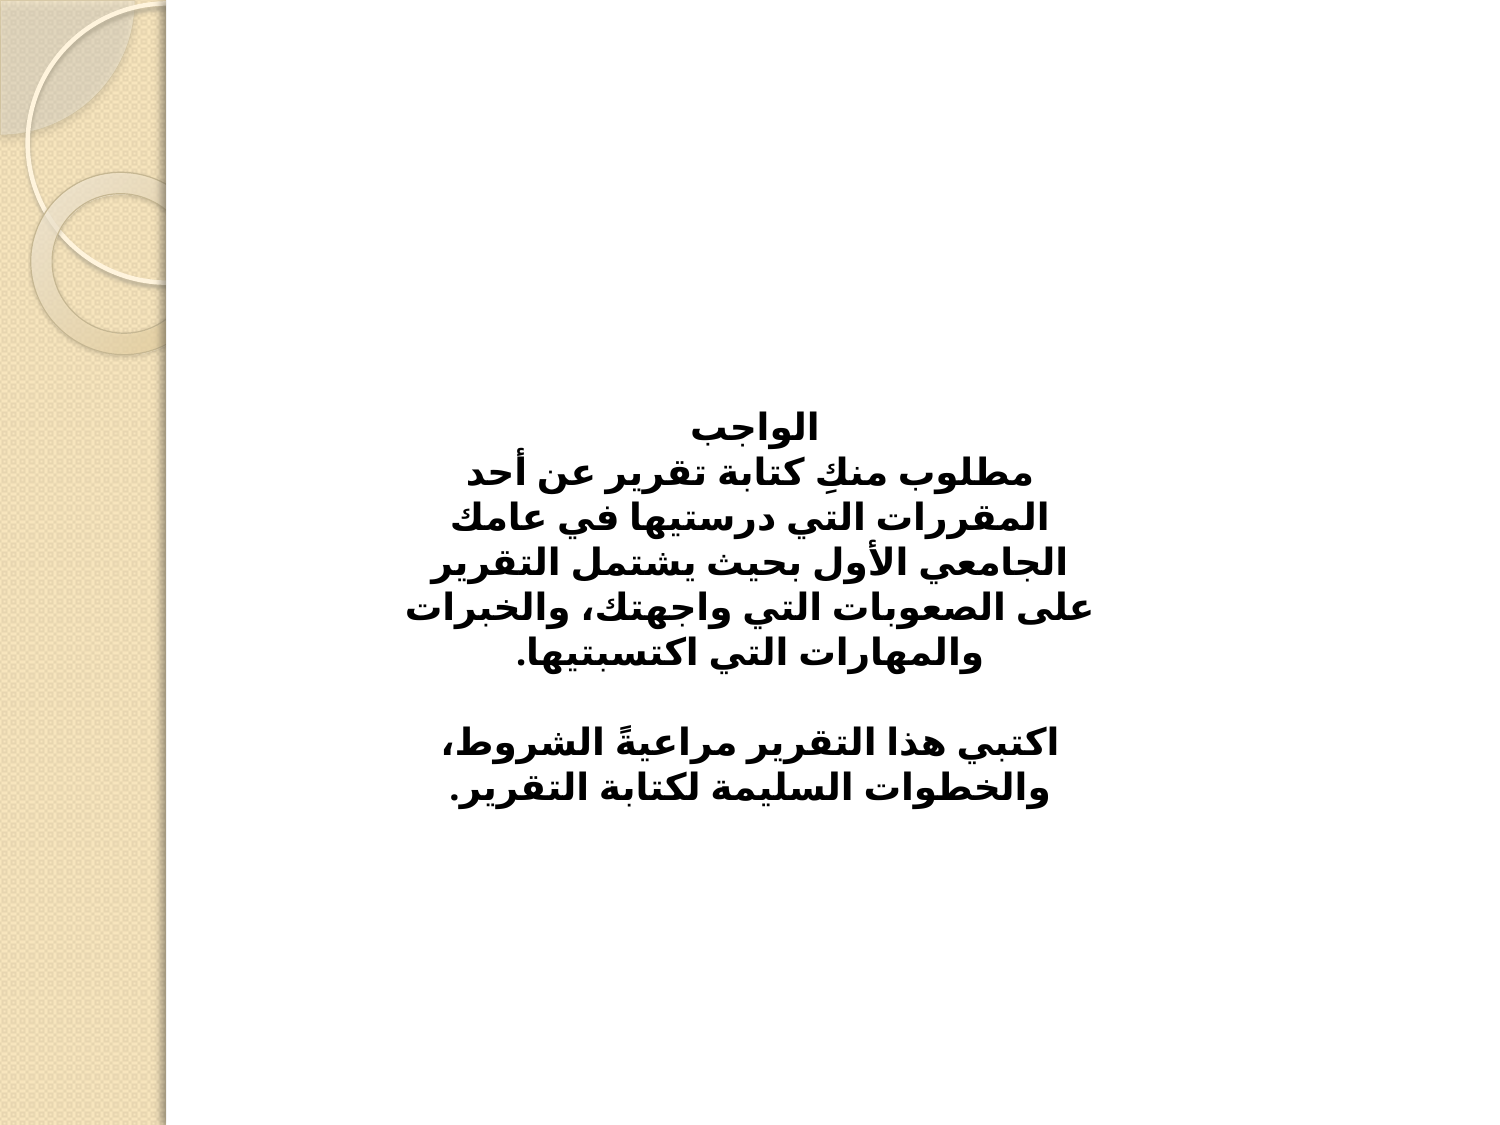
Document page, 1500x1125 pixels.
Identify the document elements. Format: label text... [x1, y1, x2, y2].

text_box الواجب مطلوب منكِ كتابة تقرير عن أحد المقررات التي درستيها في عامك الجامعي الأول بحيث يشتمل التقرير على الصعوبات التي واجهتك، والخبرات والمهارات التي اكتسبتيها. اكتبي هذا التقرير مراعيةً الشروط، والخطوات السليمة لكتابة التقرير. [374, 395, 1125, 816]
